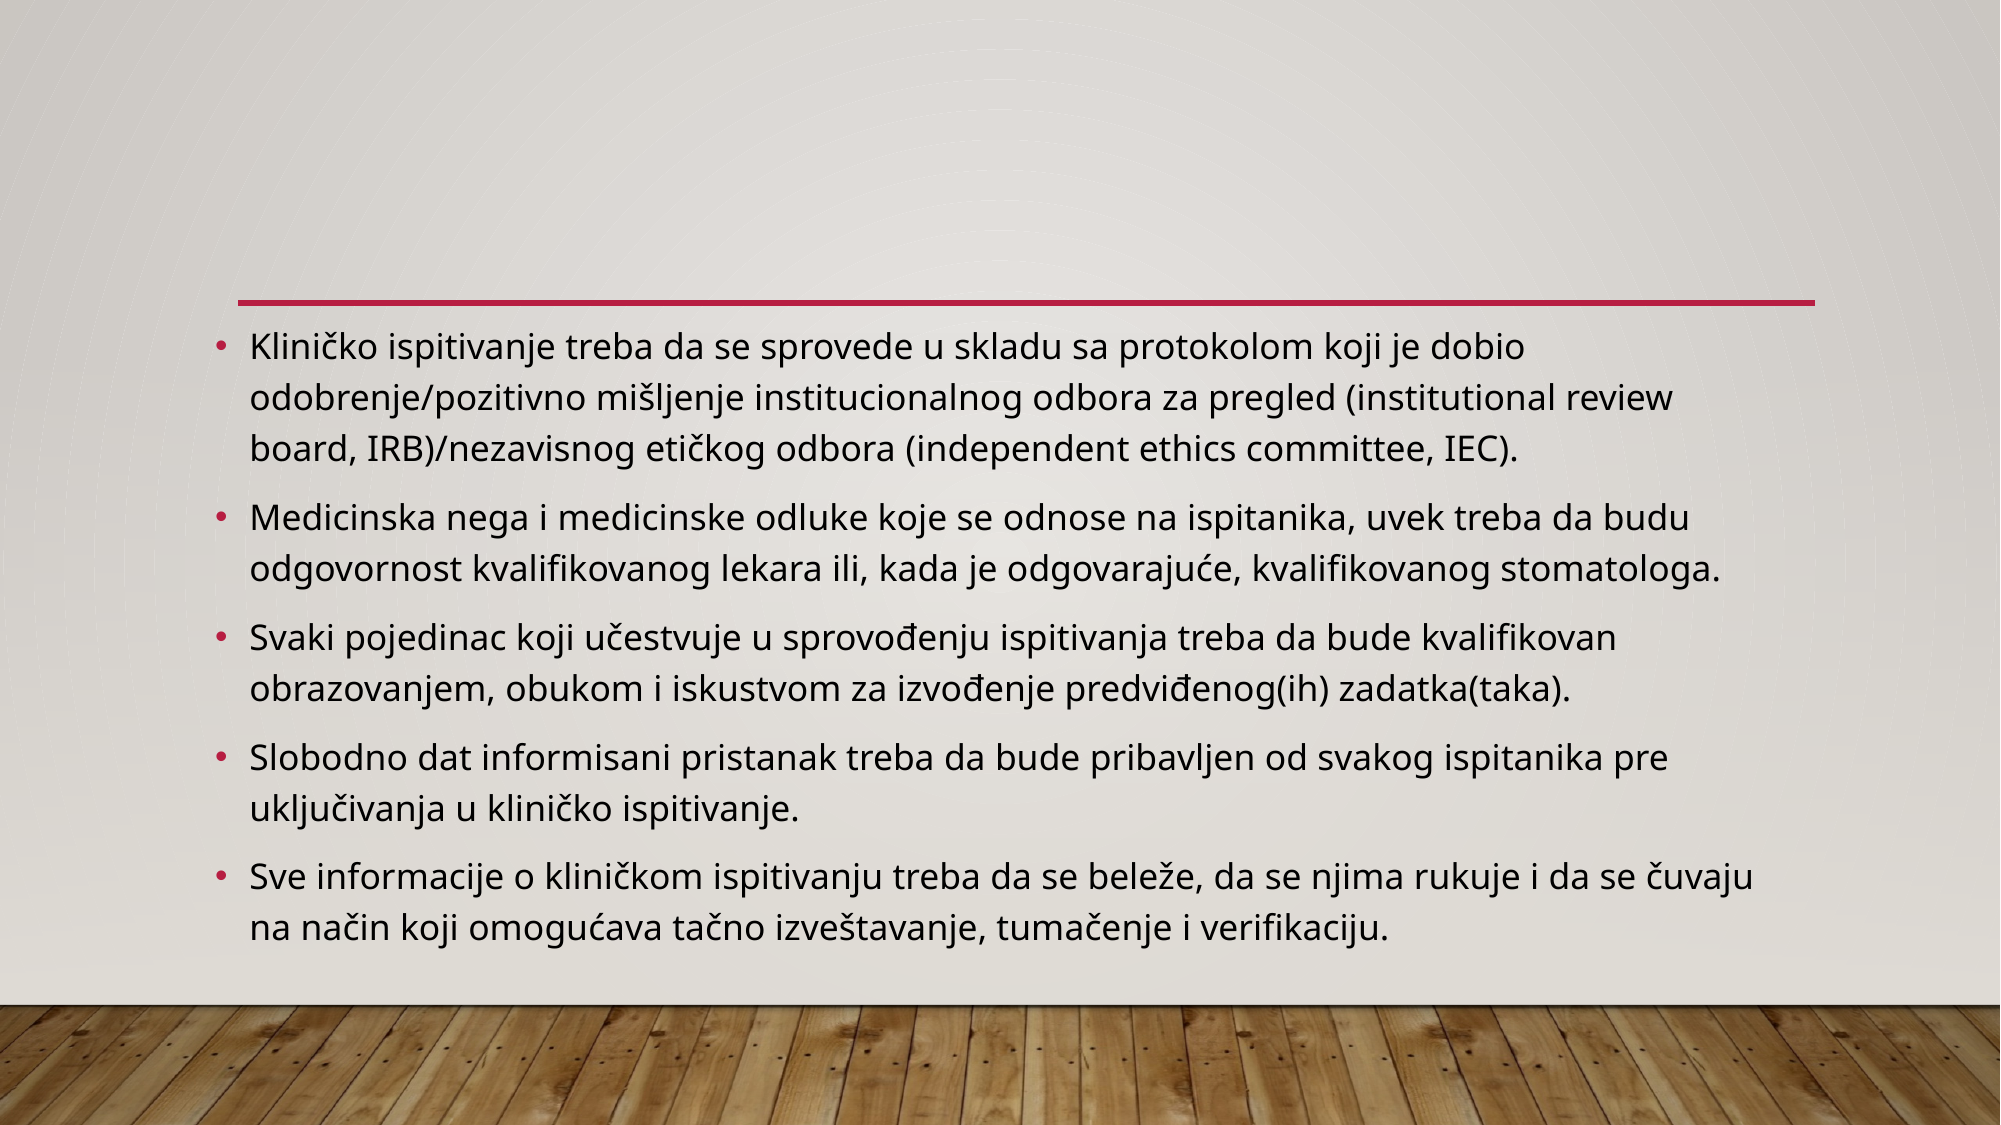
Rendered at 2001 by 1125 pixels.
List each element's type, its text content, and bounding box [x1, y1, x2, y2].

list Kliničko ispitivanje treba da se sprovede u skladu sa protokolom koji je dobio odobrenje/pozitivno mišljenje institucionalnog odbora za pregled (institutional review board, IRB)/nezavisnog etičkog odbora (independent ethics committee, IEC). Medicinska nega i medicinske odluke koje se odnose na ispitanika, uvek treba da budu odgovornost kvalifikovanog lekara ili, kada je odgovarajuće, kvalifikovanog stomatologa. Svaki pojedinac koji učestvuje u sprovođenju ispitivanja treba da bude kvalifikovan obrazovanjem, obukom i iskustvom za izvođenje predviđenog(ih) zadatka(taka). Slobodno dat informisani pristanak treba da bude pribavljen od svakog ispitanika pre uključivanja u kliničko ispitivanje. Sve informacije o kliničkom ispitivanju treba da se beleže, da se njima rukuje i da se čuvaju na način koji omogućava tačno izveštavanje, tumačenje i verifikaciju. [199, 308, 1776, 969]
picture [0, 1005, 2000, 1125]
